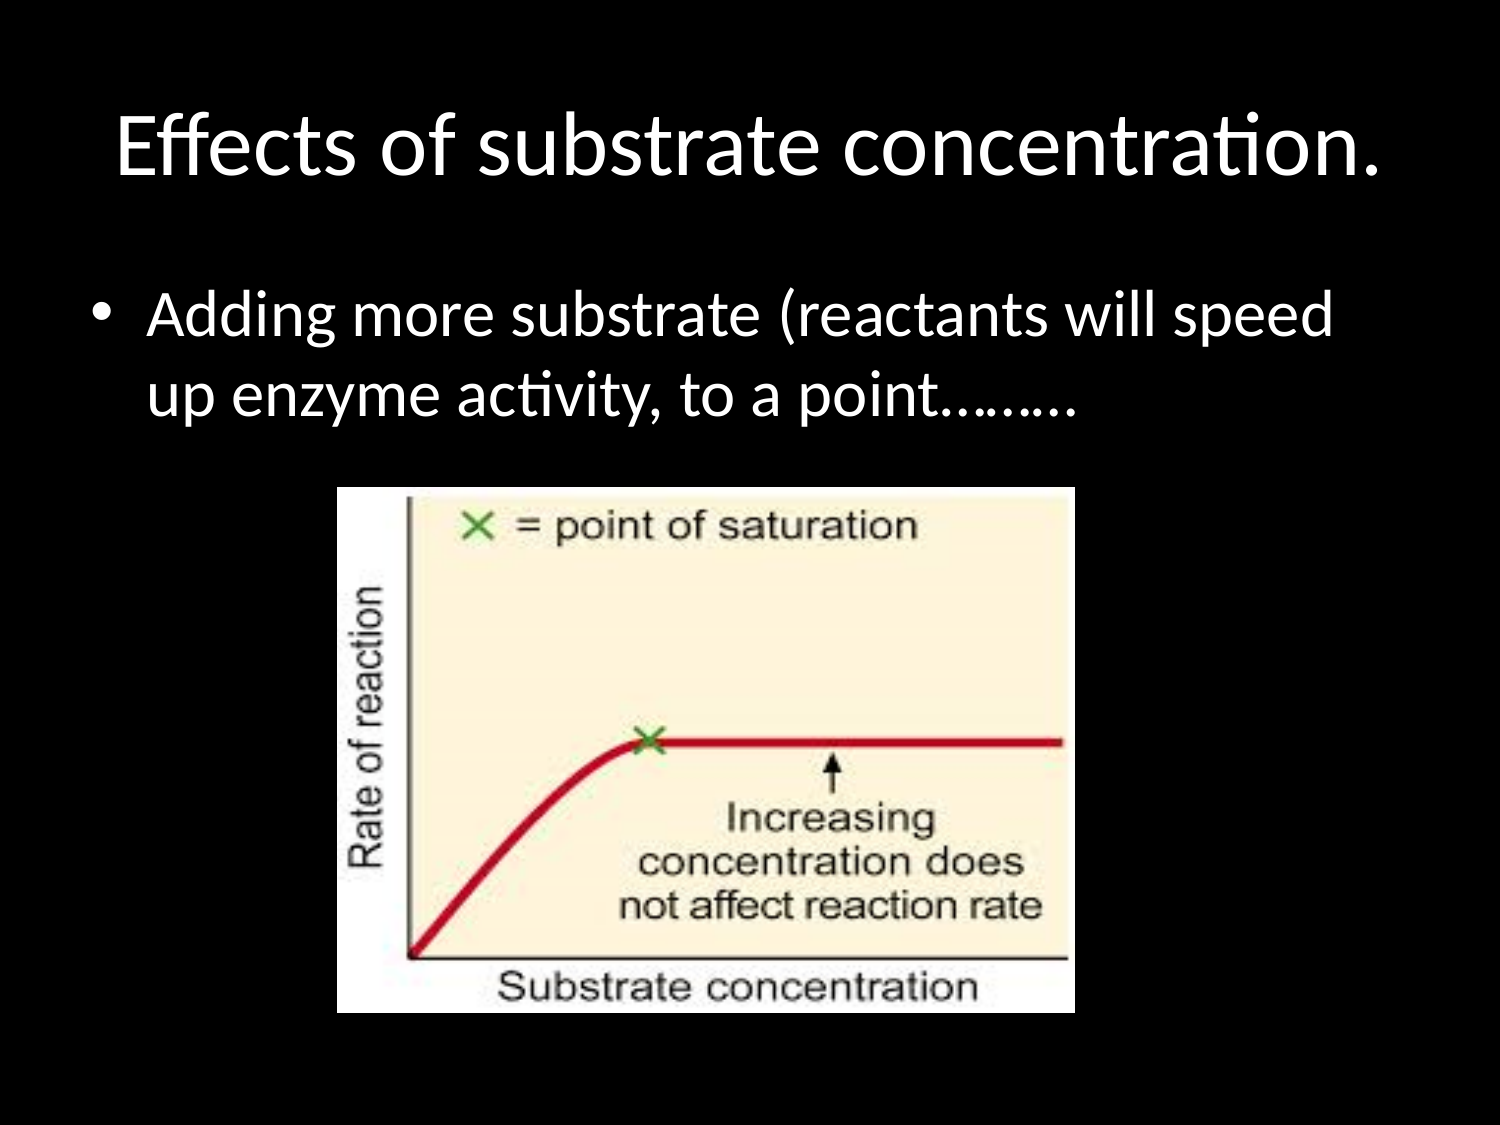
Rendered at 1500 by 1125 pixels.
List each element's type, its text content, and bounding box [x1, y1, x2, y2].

picture [337, 487, 1076, 1013]
list Adding more substrate (reactants will speed up enzyme activity, to a point……… [75, 262, 1425, 1005]
title Effects of substrate concentration. [75, 45, 1425, 233]
